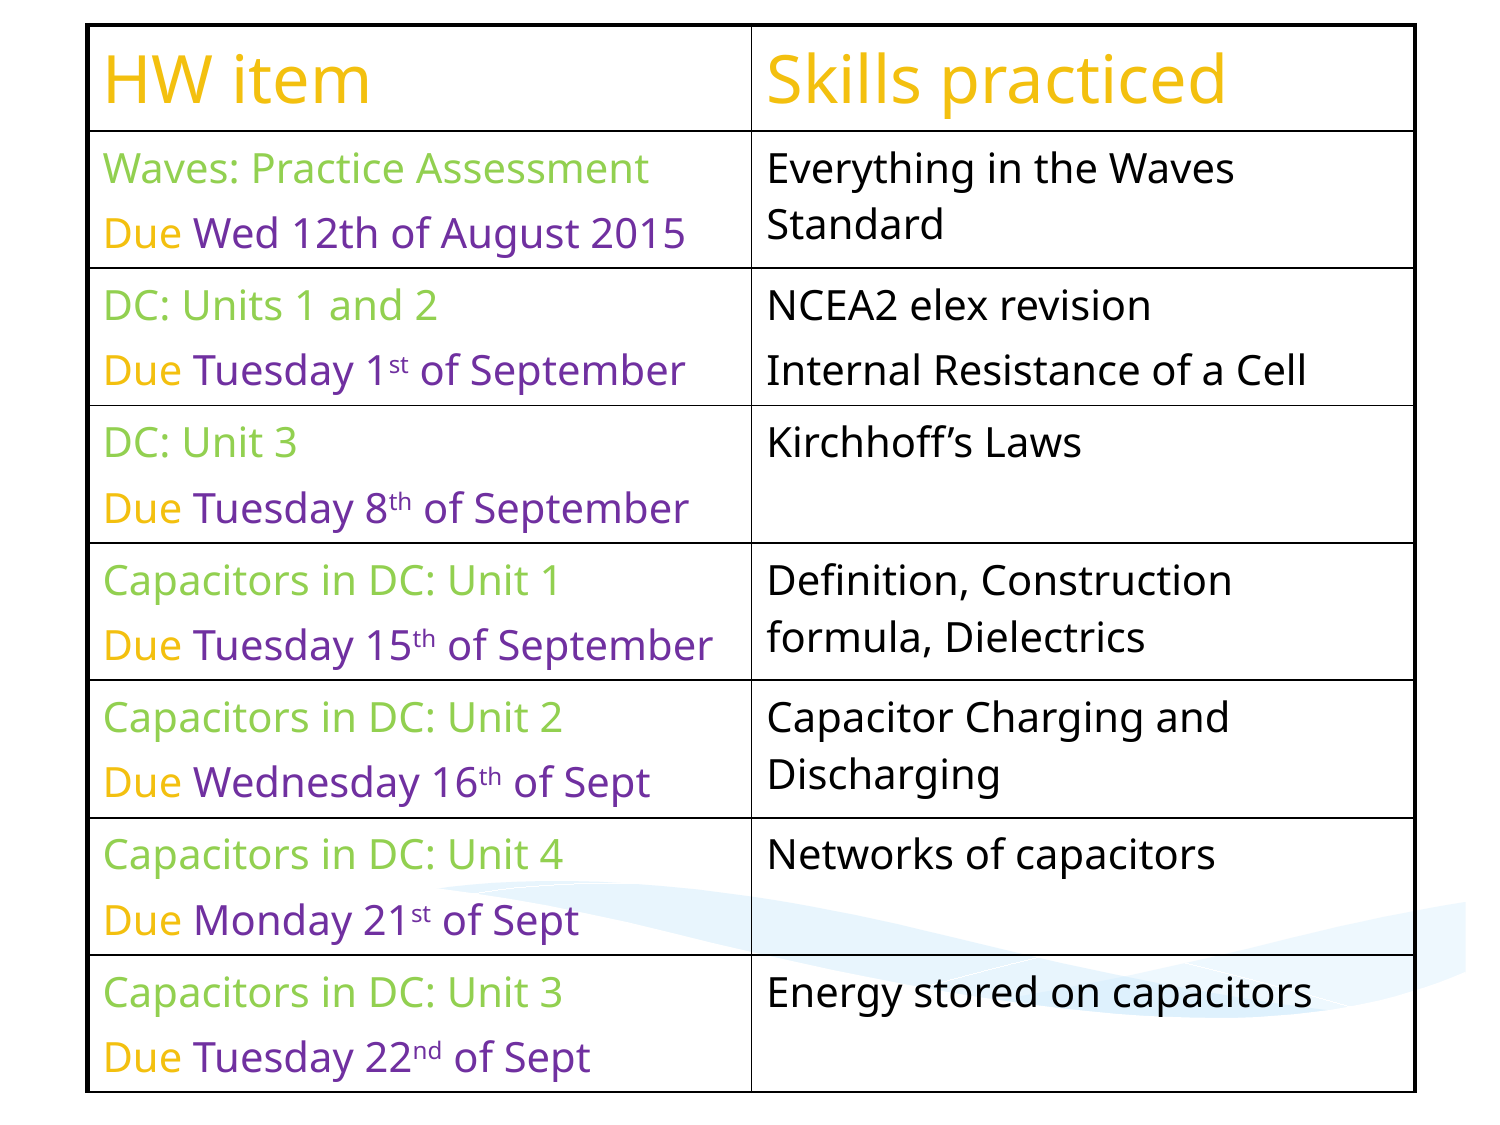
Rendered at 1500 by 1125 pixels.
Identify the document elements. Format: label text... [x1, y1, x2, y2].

table_cell Energy stored on capacitors [752, 956, 1413, 1091]
table_cell DC: Units 1 and 2 Due Tuesday 1st of September [90, 269, 751, 405]
table_cell Definition, Construction formula, Dielectrics [752, 544, 1413, 679]
table_cell DC: Unit 3 Due Tuesday 8th of September [90, 406, 751, 542]
table_cell NCEA2 elex revision Internal Resistance of a Cell [752, 269, 1413, 405]
table_cell Capacitors in DC: Unit 4 Due Monday 21st of Sept [90, 819, 751, 954]
table_header HW item [90, 27, 751, 130]
table_header Skills practiced [752, 27, 1413, 130]
table_cell Capacitors in DC: Unit 1 Due Tuesday 15th of September [90, 544, 751, 679]
table_cell Capacitors in DC: Unit 3 Due Tuesday 22nd of Sept [90, 956, 751, 1091]
table_cell Waves: Practice Assessment Due Wed 12th of August 2015 [90, 132, 751, 267]
table_cell Everything in the Waves Standard [752, 132, 1413, 267]
table_cell Capacitor Charging and Discharging [752, 681, 1413, 817]
table_cell Kirchhoff’s Laws [752, 406, 1413, 542]
table_cell Capacitors in DC: Unit 2 Due Wednesday 16th of Sept [90, 681, 751, 817]
table_cell Networks of capacitors [752, 819, 1413, 954]
